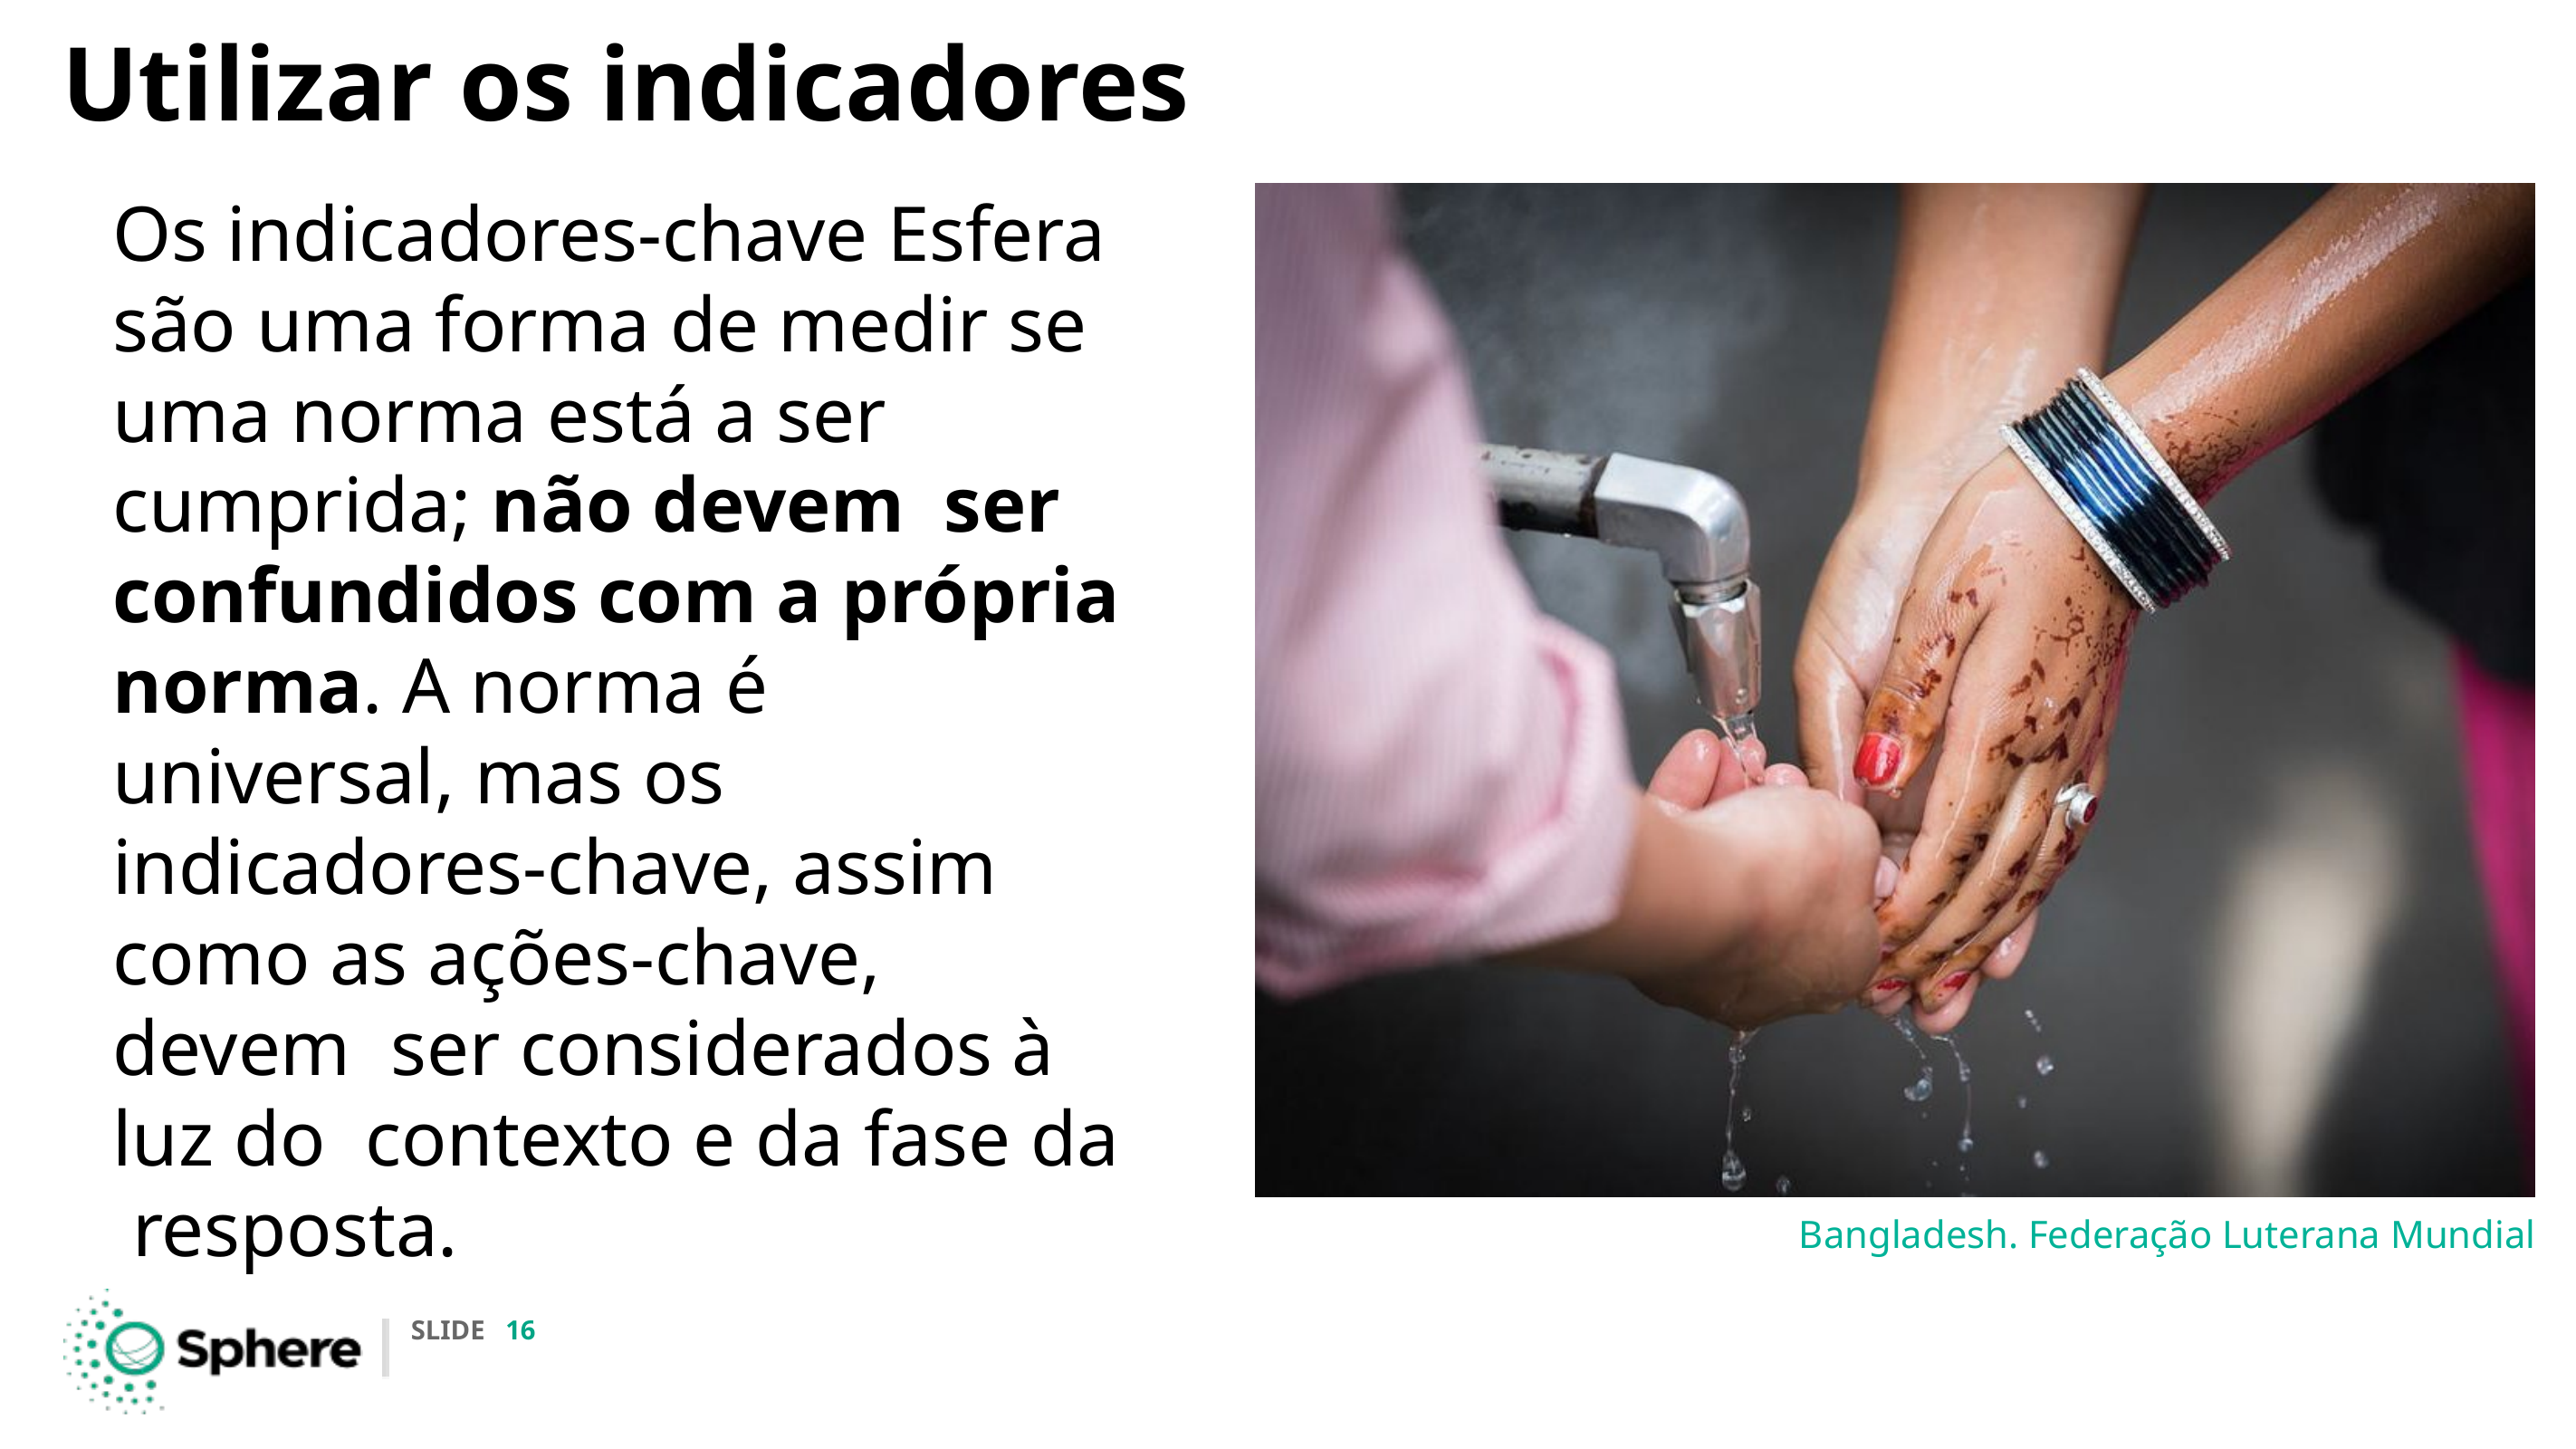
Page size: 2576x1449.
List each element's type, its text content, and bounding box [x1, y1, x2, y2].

text_box Bangladesh. Federação Luterana Mundial [1796, 1208, 2576, 1256]
title Utilizar os indicadores [60, 16, 1424, 261]
text_box Os indicadores-chave Esfera são uma forma de medir se uma norma está a ser cumprida; não devem ser confundidos com a própria norma. A norma é universal, mas os indicadores-chave, assim como as ações-chave, devem ser considerados à luz do contexto e da fase da resposta. [110, 183, 1140, 1272]
picture [382, 1319, 393, 1379]
picture [63, 1289, 363, 1416]
slide_number SLIDE 16 [408, 1309, 599, 1449]
picture [1254, 183, 2535, 1197]
